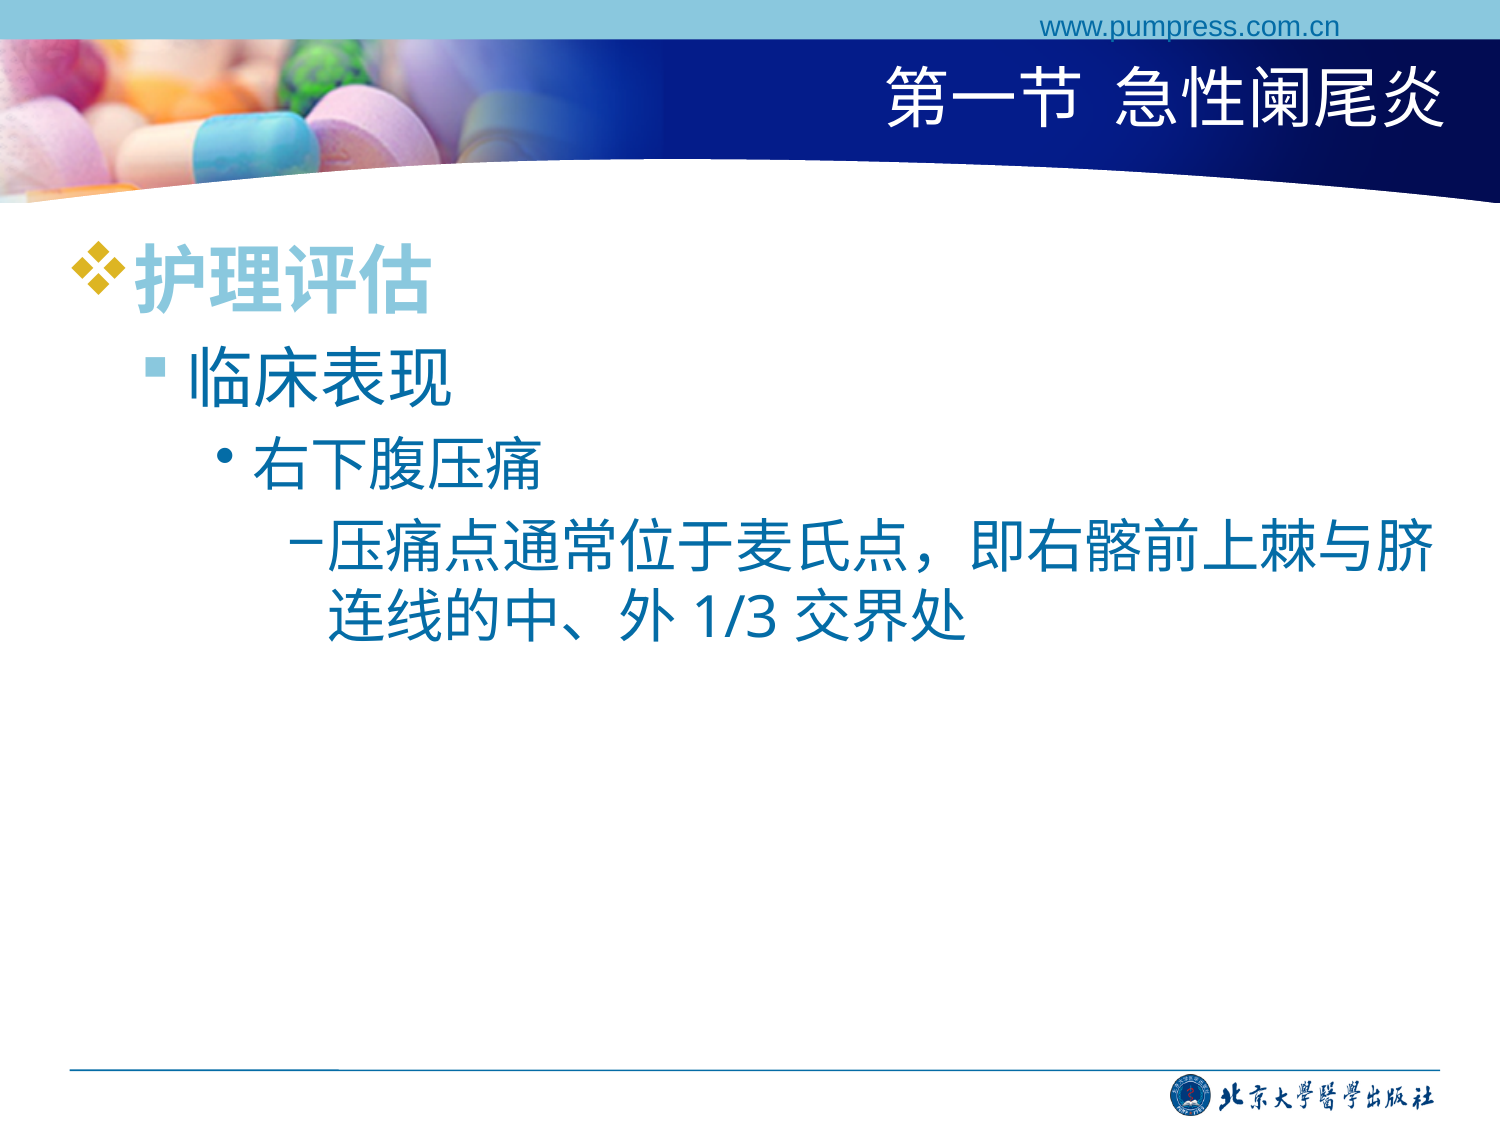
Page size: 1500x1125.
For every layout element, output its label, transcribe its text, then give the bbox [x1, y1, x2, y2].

slide_number www.pumpress.com.cn [1025, 0, 1463, 38]
picture [1170, 1074, 1436, 1118]
title 第一节 急性阑尾炎 [137, 49, 1463, 143]
picture [0, 40, 1500, 203]
list 护理评估 临床表现 右下腹压痛 压痛点通常位于麦氏点，即右髂前上棘与脐连线的中、外1/3交界处 [49, 224, 1463, 1026]
